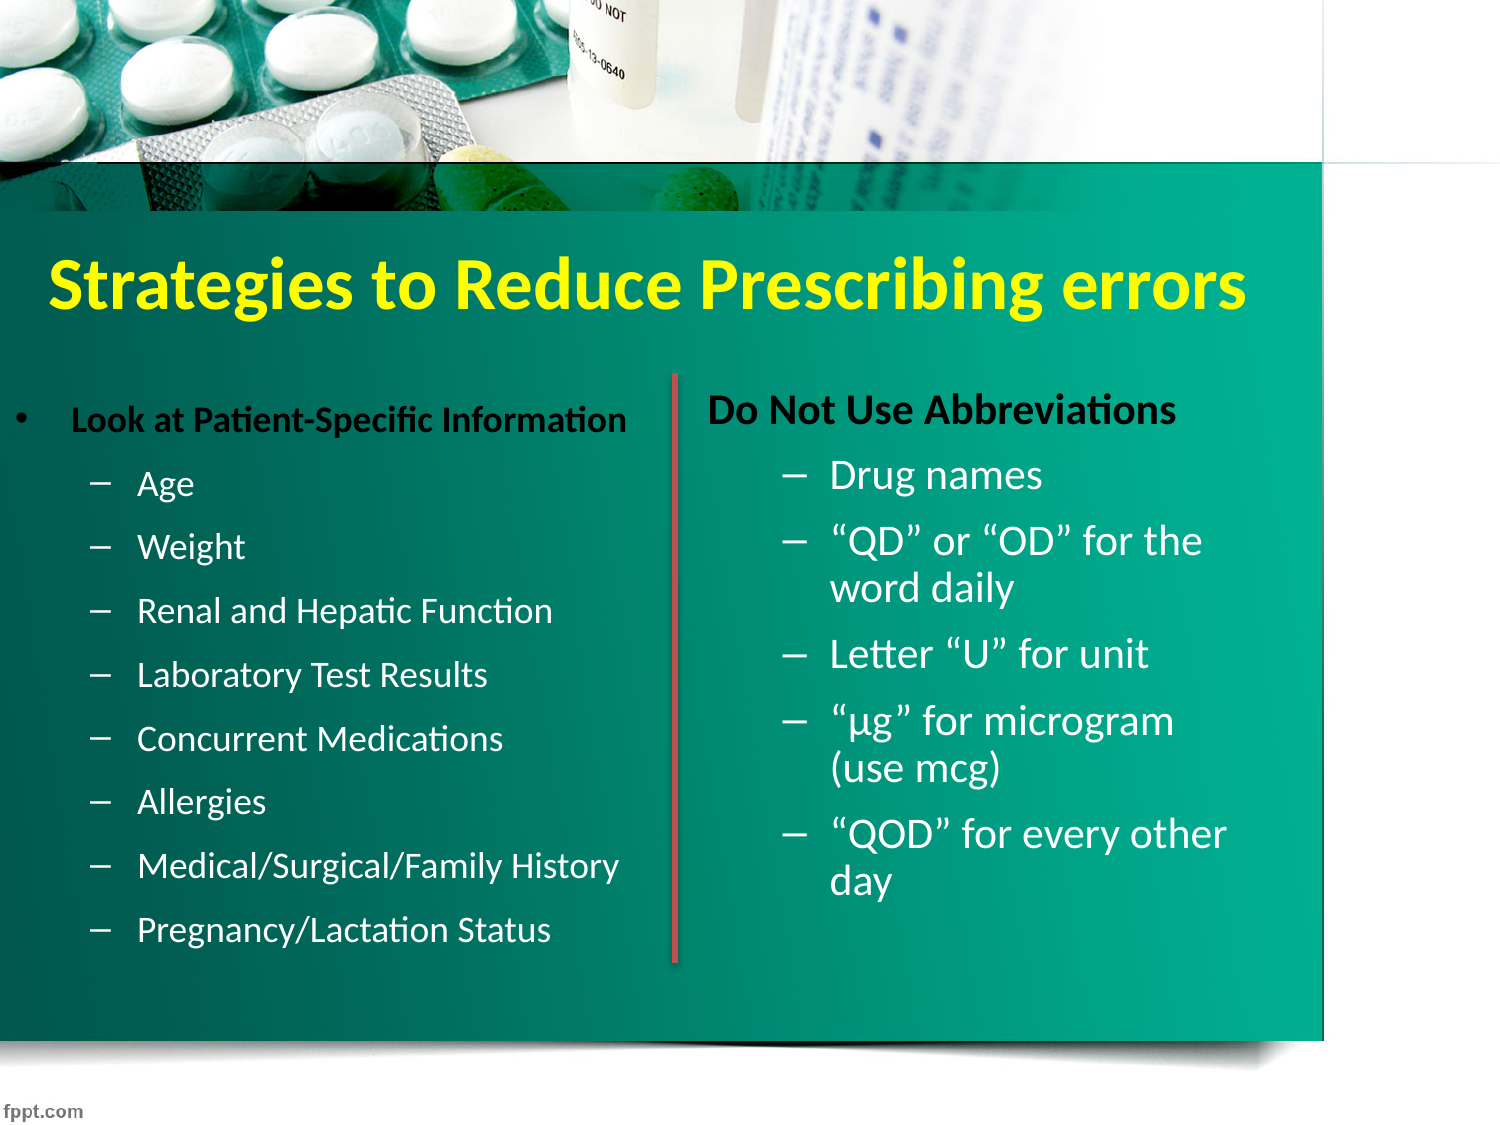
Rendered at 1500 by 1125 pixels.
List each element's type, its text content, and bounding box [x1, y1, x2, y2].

list Do Not Use Abbreviations Drug names “QD” or “OD” for the word daily Letter “U” for unit “µg” for microgram (use mcg) “QOD” for every other day [692, 373, 1258, 992]
picture [0, 0, 1500, 1125]
list Look at Patient-Specific Information Age Weight Renal and Hepatic Function Laboratory Test Results Concurrent Medications Allergies Medical/Surgical/Family History Pregnancy/Lactation Status [0, 387, 663, 978]
title Strategies to Reduce Prescribing errors [0, 216, 1324, 342]
